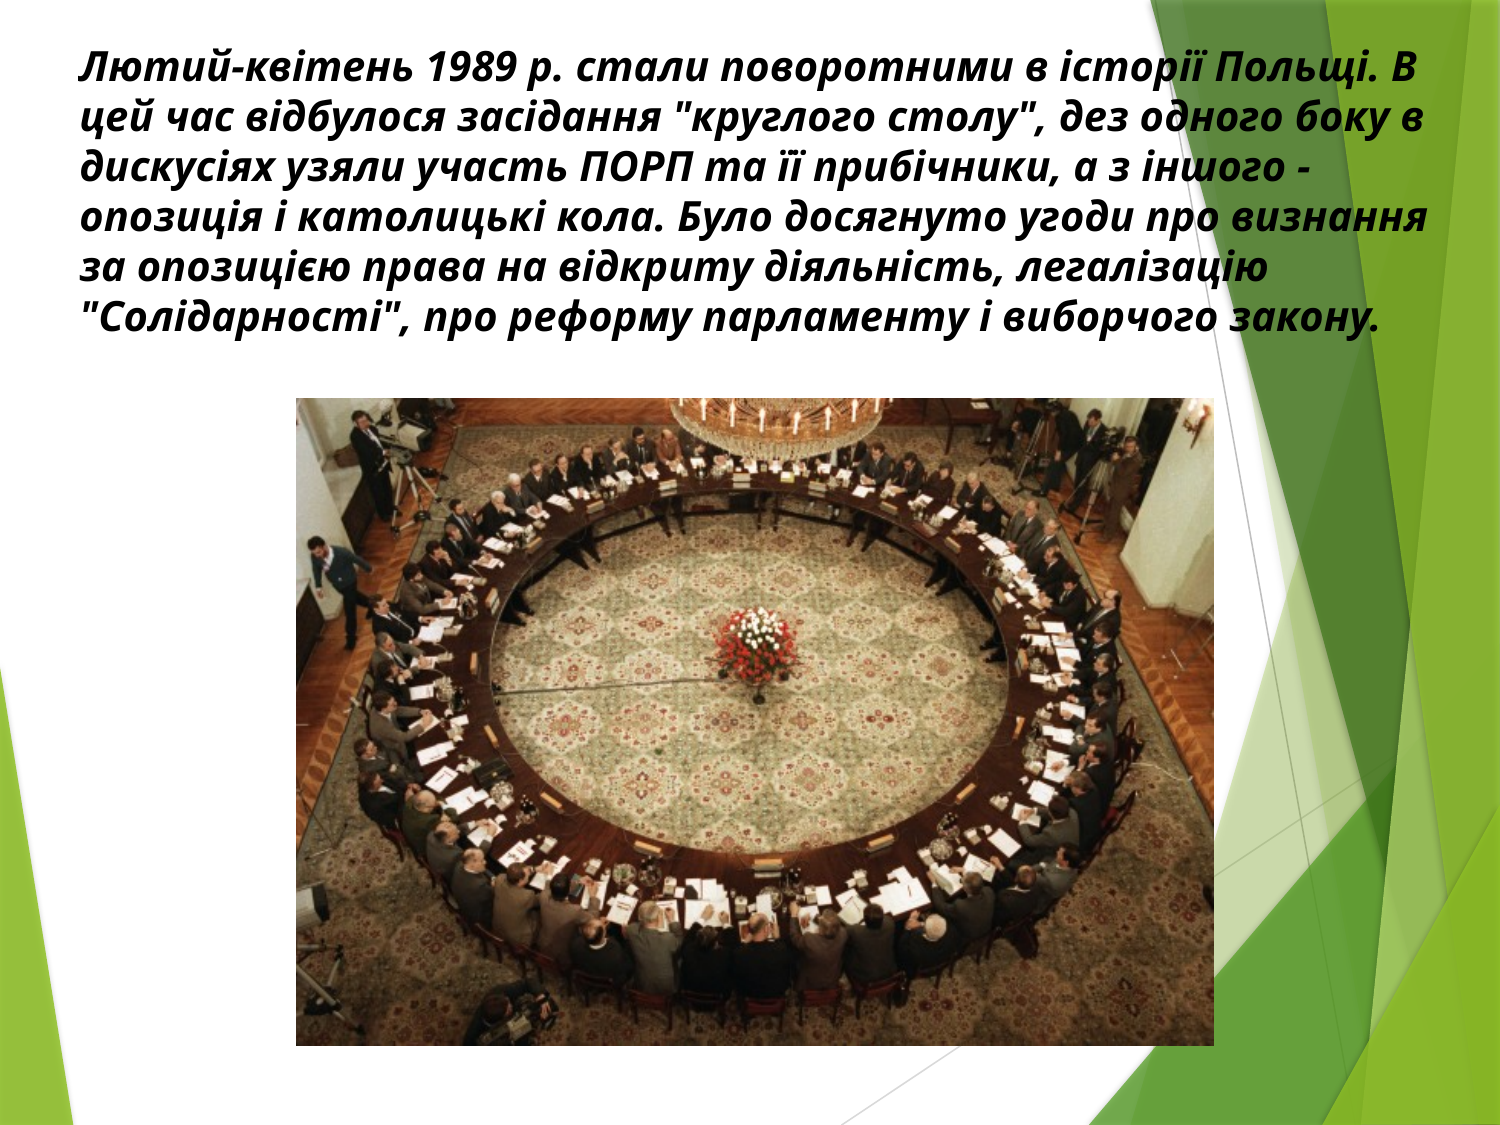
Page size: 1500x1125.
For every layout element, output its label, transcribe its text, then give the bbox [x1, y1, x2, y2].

picture [295, 398, 1214, 1046]
text_box Лютий-квітень 1989 р. стали поворотними в історії Польщі. В цей час відбулося засідання "круглого столу", дез одного боку в дискусіях узяли участь ПОРП та її прибічники, а з іншого -опозиція і католицькі кола. Було досягнуто угоди про визнання за опозицією права на відкриту діяльність, легалізацію "Солідарності", про реформу парламенту і виборчого закону. [64, 32, 1445, 348]
